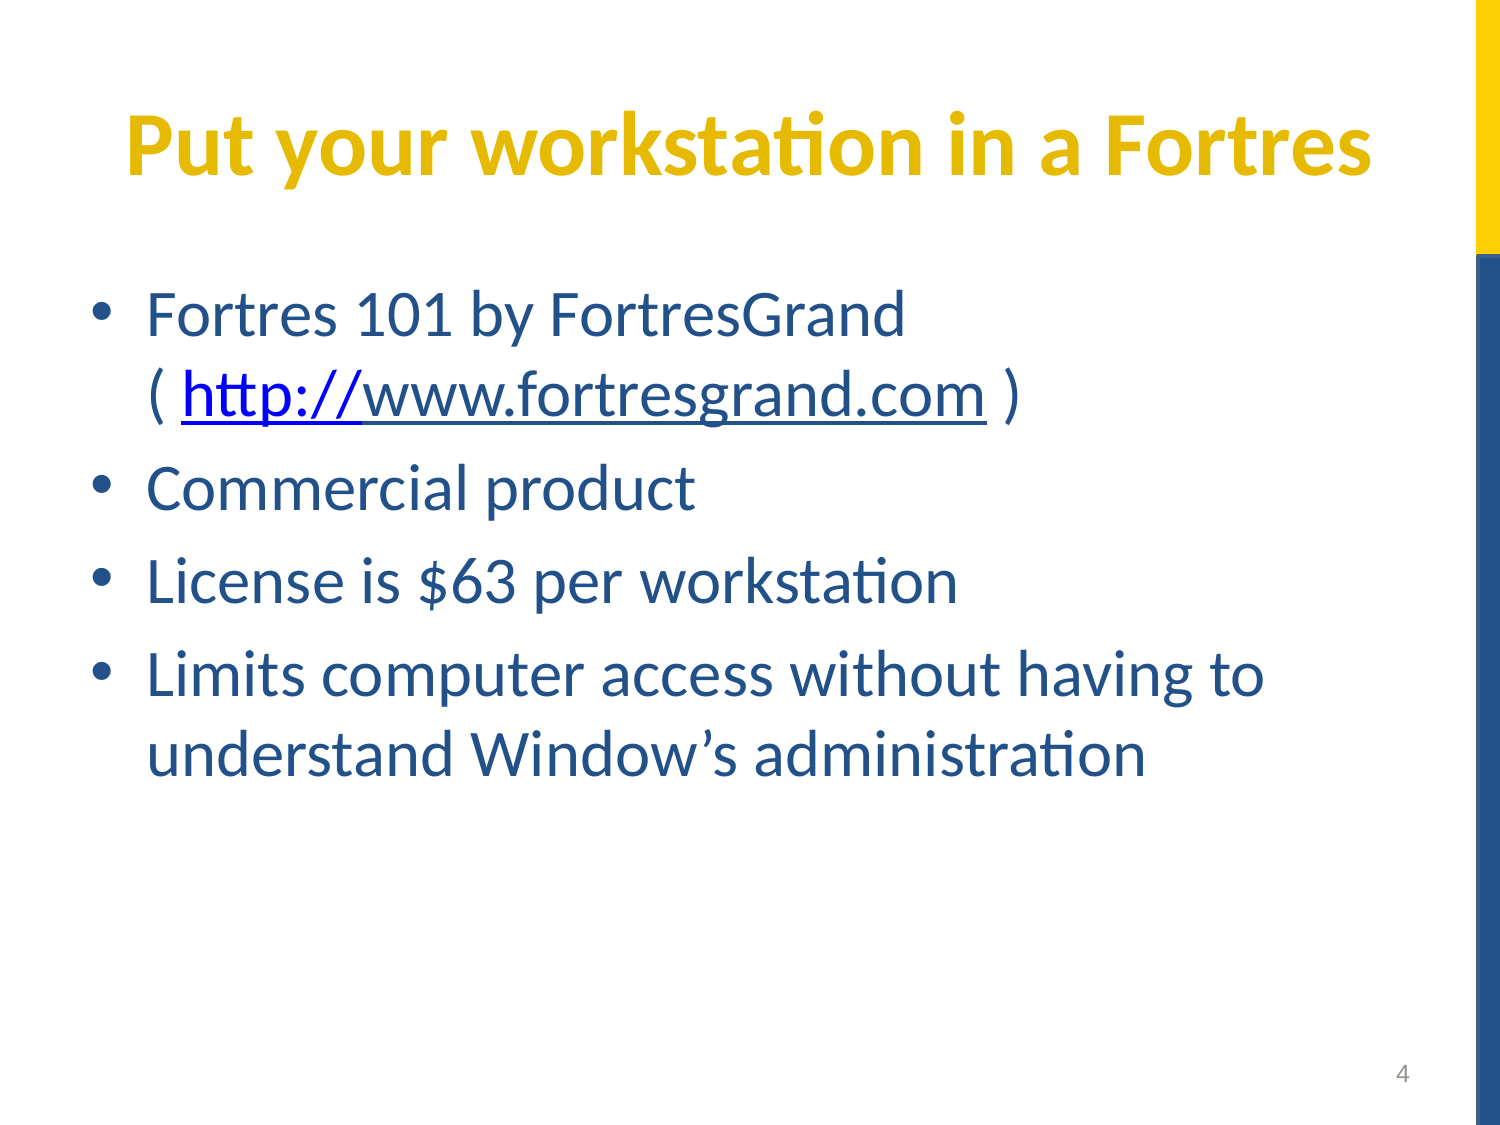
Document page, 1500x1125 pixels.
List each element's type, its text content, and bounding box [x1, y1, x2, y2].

slide_number 4 [1074, 1042, 1425, 1103]
list Fortres 101 by FortresGrand ( http://www.fortresgrand.com ) Commercial product License is $63 per workstation Limits computer access without having to understand Window’s administration [75, 262, 1425, 1005]
title Put your workstation in a Fortres [75, 45, 1425, 233]
